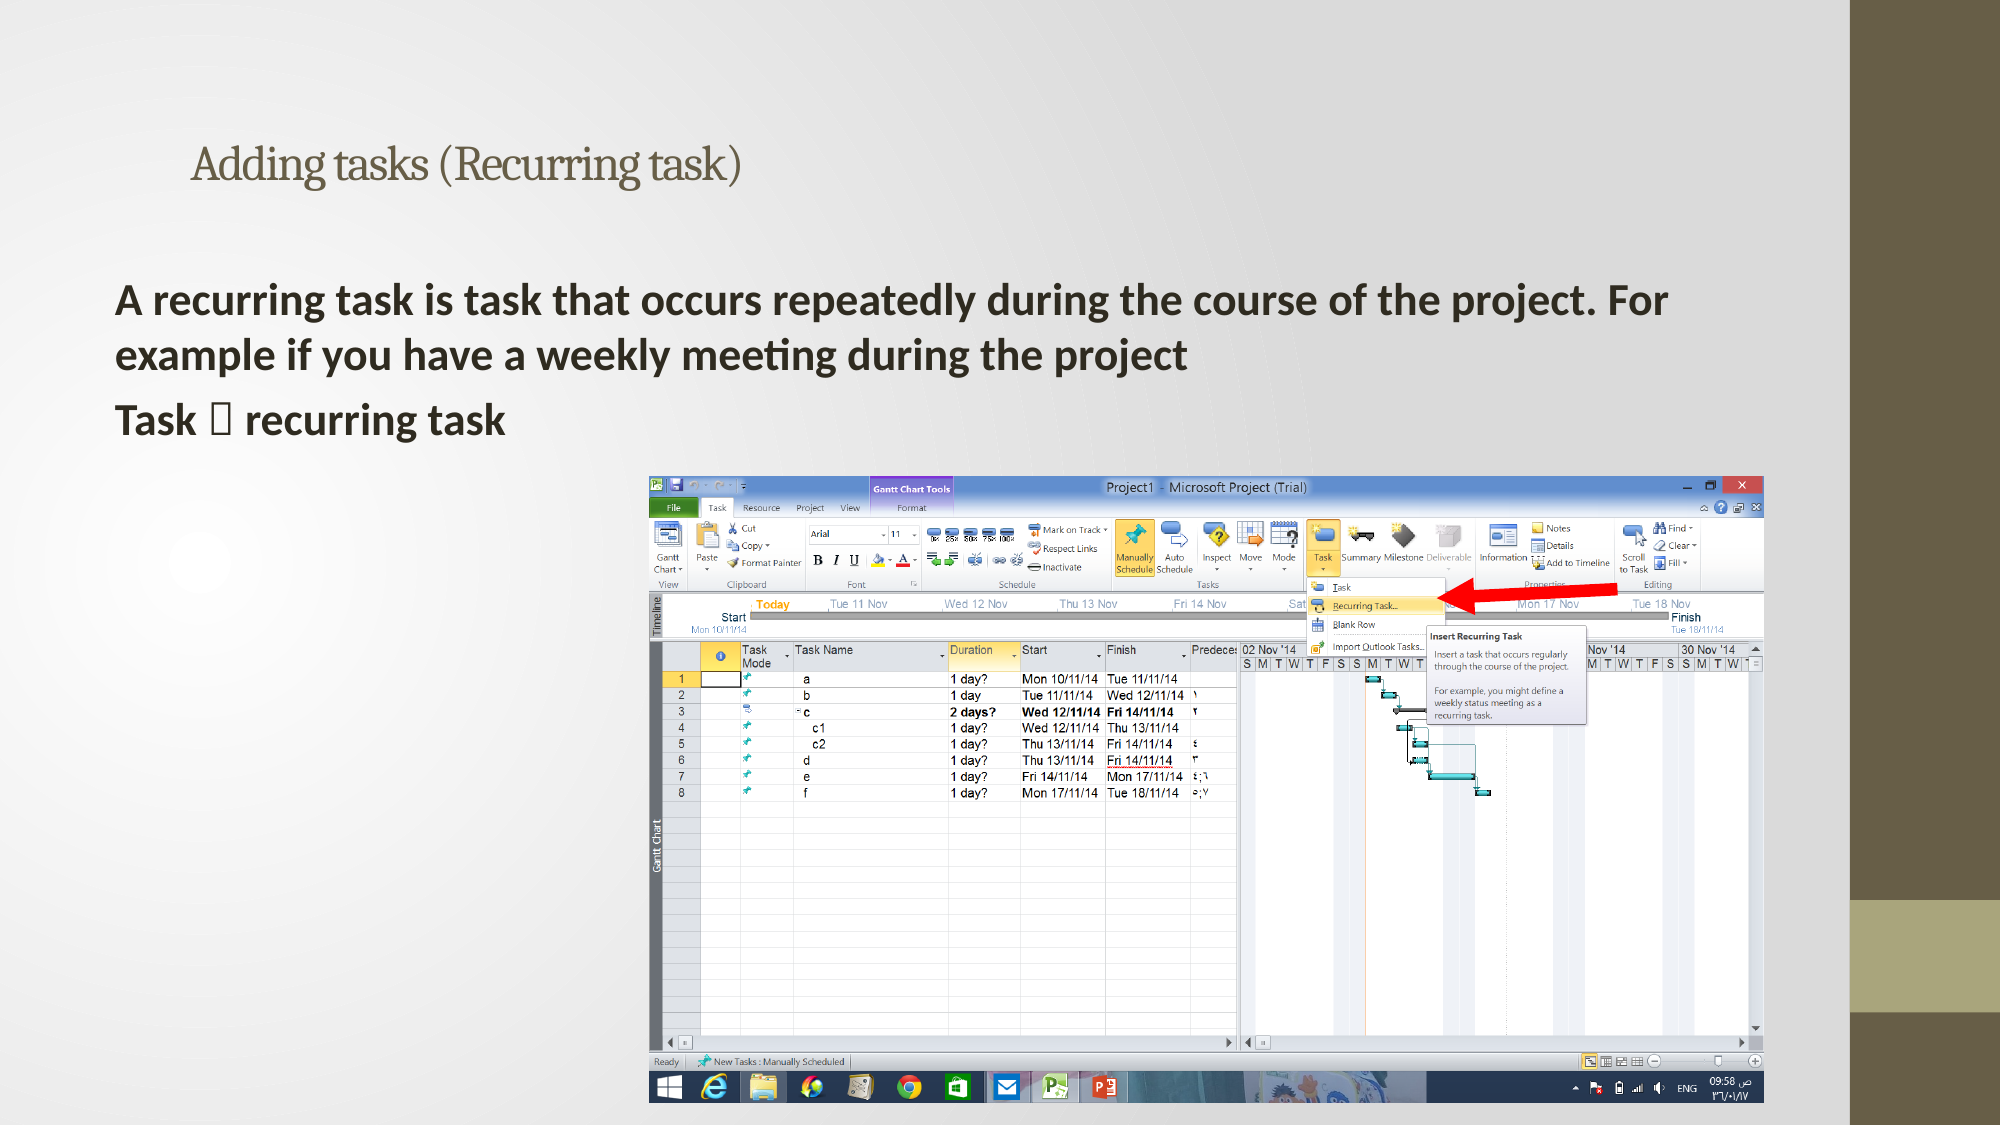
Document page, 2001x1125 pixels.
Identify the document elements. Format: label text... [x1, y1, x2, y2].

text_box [1436, 588, 1618, 599]
list A recurring task is task that occurs repeatedly during the course of the project. For example if you have a weekly meeting during the project Task  recurring task [99, 262, 1767, 1050]
picture [649, 475, 1765, 1104]
title Adding tasks (Recurring task) [175, 79, 1826, 242]
